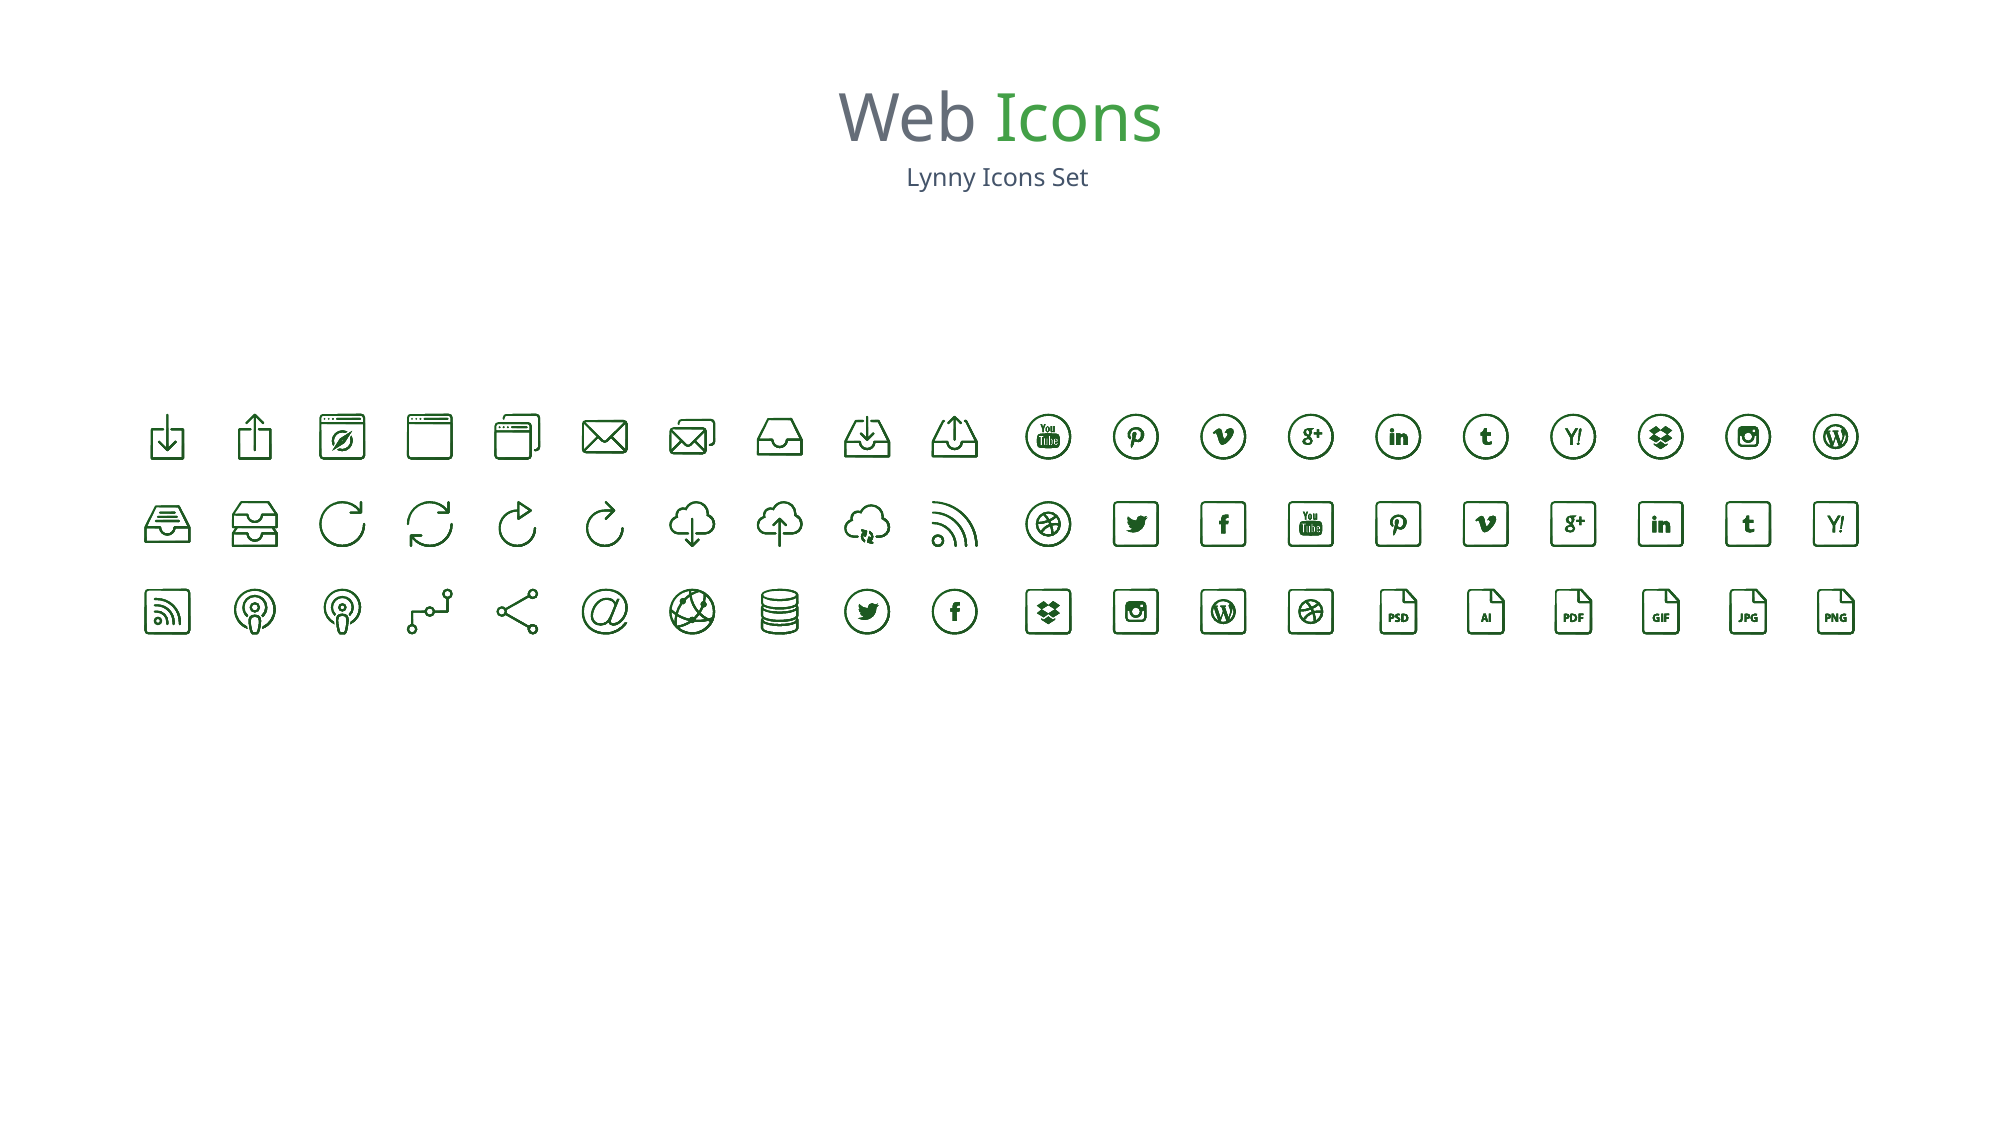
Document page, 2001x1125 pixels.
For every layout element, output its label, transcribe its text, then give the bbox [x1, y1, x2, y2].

text_box [1462, 413, 1509, 460]
text_box [859, 415, 875, 441]
text_box [1112, 588, 1159, 635]
text_box [231, 501, 278, 547]
text_box [1200, 413, 1247, 460]
text_box [406, 413, 453, 460]
text_box [323, 588, 362, 625]
text_box [756, 501, 803, 535]
text_box [1817, 588, 1855, 635]
text_box [1375, 501, 1422, 547]
text_box [1812, 413, 1859, 460]
text_box [150, 428, 185, 460]
text_box [931, 419, 978, 458]
text_box Web Icons [381, 66, 1621, 162]
text_box [498, 501, 537, 547]
text_box [677, 418, 716, 446]
text_box [760, 588, 799, 635]
text_box [1462, 501, 1509, 547]
text_box Lynny Icons Set [891, 154, 1111, 199]
text_box [1642, 588, 1680, 635]
text_box [409, 522, 453, 547]
text_box [1200, 588, 1247, 635]
text_box [1375, 413, 1422, 460]
text_box [1550, 501, 1597, 547]
text_box [319, 501, 366, 547]
text_box [756, 417, 803, 456]
text_box [581, 419, 628, 454]
text_box [1729, 588, 1767, 635]
text_box [586, 501, 624, 547]
text_box [1637, 413, 1684, 460]
text_box [860, 529, 868, 543]
text_box [1287, 588, 1334, 635]
text_box [669, 427, 707, 455]
text_box [1379, 588, 1418, 635]
text_box [669, 588, 716, 635]
text_box [844, 588, 891, 635]
text_box [502, 413, 541, 452]
text_box [1025, 588, 1072, 635]
text_box [1725, 413, 1772, 460]
text_box [1637, 501, 1684, 547]
text_box [931, 501, 978, 547]
text_box [406, 588, 453, 635]
text_box [867, 530, 874, 544]
text_box [844, 419, 891, 458]
text_box [1025, 413, 1072, 460]
text_box [494, 422, 532, 460]
text_box [238, 428, 272, 460]
text_box [1550, 413, 1597, 460]
text_box [1725, 501, 1772, 547]
text_box [234, 588, 276, 635]
text_box [1287, 501, 1334, 547]
text_box [144, 505, 191, 543]
text_box [144, 588, 191, 635]
text_box [581, 588, 628, 635]
text_box [1287, 413, 1334, 460]
text_box [947, 415, 962, 441]
text_box [1467, 588, 1505, 635]
text_box [684, 517, 700, 547]
text_box [844, 504, 891, 538]
text_box [406, 501, 450, 526]
text_box [1025, 501, 1072, 547]
text_box [157, 413, 177, 452]
text_box [1812, 501, 1859, 547]
text_box [1200, 501, 1247, 547]
text_box [1112, 413, 1159, 460]
text_box [245, 413, 265, 452]
text_box [1112, 501, 1159, 547]
text_box [1554, 588, 1593, 635]
text_box [772, 517, 787, 547]
text_box [931, 588, 978, 635]
text_box [330, 595, 354, 635]
text_box [496, 588, 539, 635]
text_box [319, 413, 366, 460]
text_box [669, 501, 716, 535]
